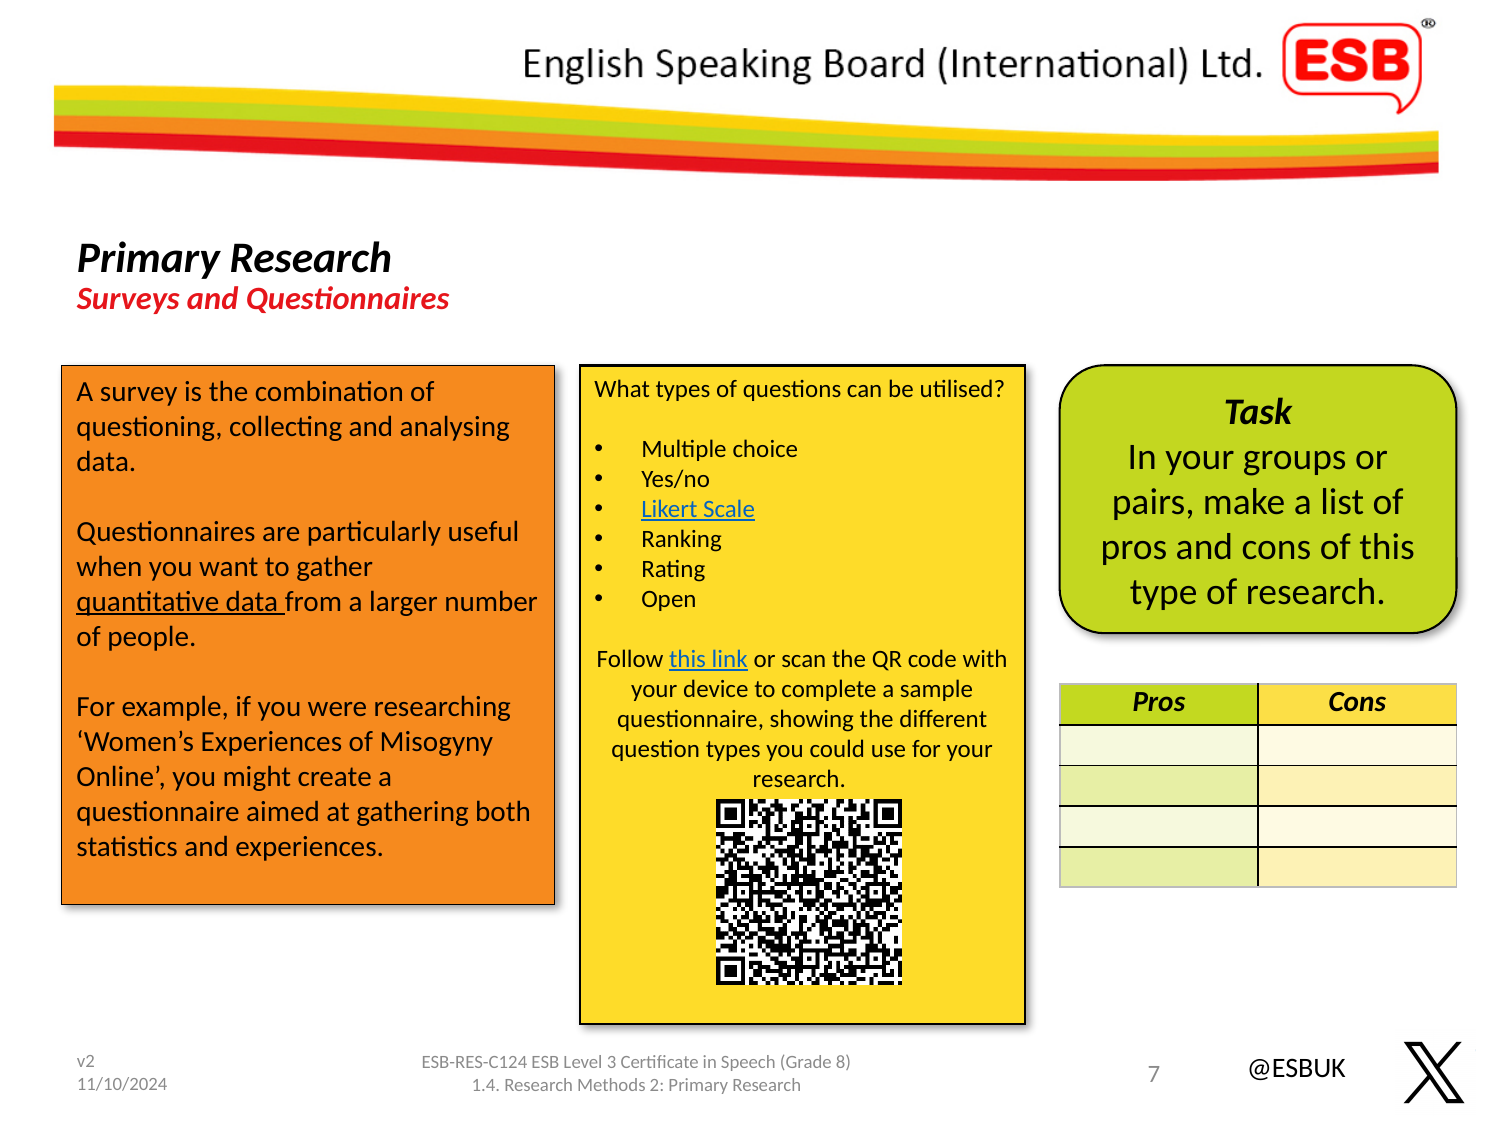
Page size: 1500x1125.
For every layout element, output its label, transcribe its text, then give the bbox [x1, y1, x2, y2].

text_box A survey is the combination of questioning, collecting and analysing data. Questionnaires are particularly useful when you want to gather quantitative data from a larger number of people. For example, if you were researching ‘Women’s Experiences of Misogyny Online’, you might create a questionnaire aimed at gathering both statistics and experiences. [61, 365, 555, 905]
table_cell [1259, 848, 1456, 886]
table_header Cons [1259, 685, 1456, 724]
table_cell [1259, 807, 1456, 846]
table_cell [1061, 726, 1257, 765]
table_cell [1259, 726, 1456, 765]
title Primary Research Surveys and Questionnaires [61, 227, 1033, 325]
picture [1395, 1029, 1476, 1116]
table_cell [1061, 766, 1257, 805]
slide_number 7 [930, 1042, 1176, 1103]
table_cell [1061, 807, 1257, 846]
text_box What types of questions can be utilised? Multiple choice Yes/no Likert Scale Ranking Rating Open Follow this link or scan the QR code with your device to complete a sample questionnaire, showing the different question types you could use for your research. [579, 364, 1026, 1025]
picture [0, 0, 1500, 189]
footer ESB-RES-C124 ESB Level 3 Certificate in Speech (Grade 8) 1.4. Research Methods 2: Primary Research [395, 1042, 877, 1103]
text_box Task In your groups or pairs, make a list of pros and cons of this type of research. [1058, 364, 1458, 635]
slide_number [61, 1041, 190, 1102]
picture [716, 799, 902, 986]
table_cell [1061, 848, 1257, 886]
table_cell [1259, 766, 1456, 805]
table_header Pros [1061, 685, 1257, 724]
